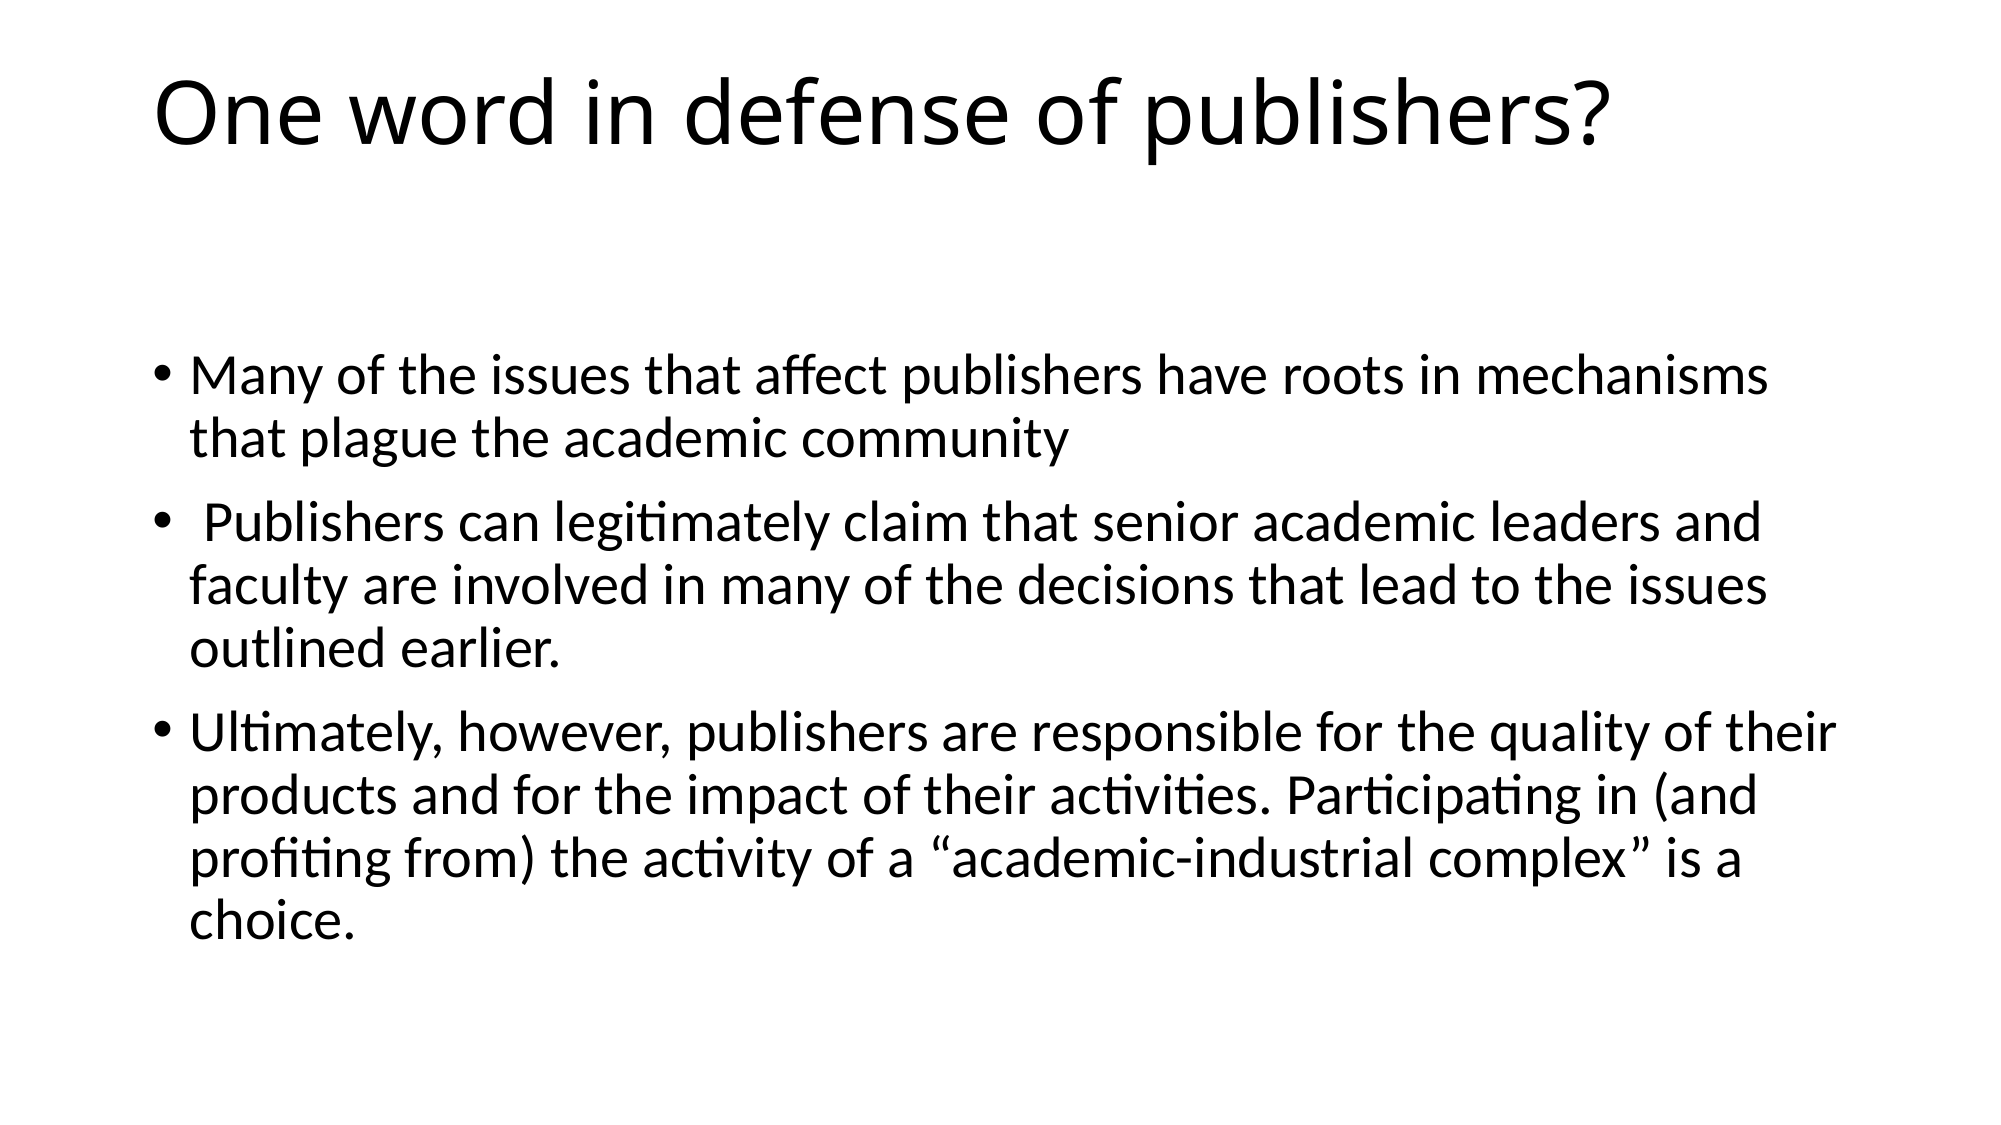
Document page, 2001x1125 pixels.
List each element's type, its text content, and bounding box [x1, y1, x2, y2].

list Many of the issues that affect publishers have roots in mechanisms that plague the academic community Publishers can legitimately claim that senior academic leaders and faculty are involved in many of the decisions that lead to the issues outlined earlier. Ultimately, however, publishers are responsible for the quality of their products and for the impact of their activities. Participating in (and profiting from) the activity of a “academic-industrial complex” is a choice. [137, 246, 1863, 960]
title One word in defense of publishers? [137, 59, 1863, 246]
